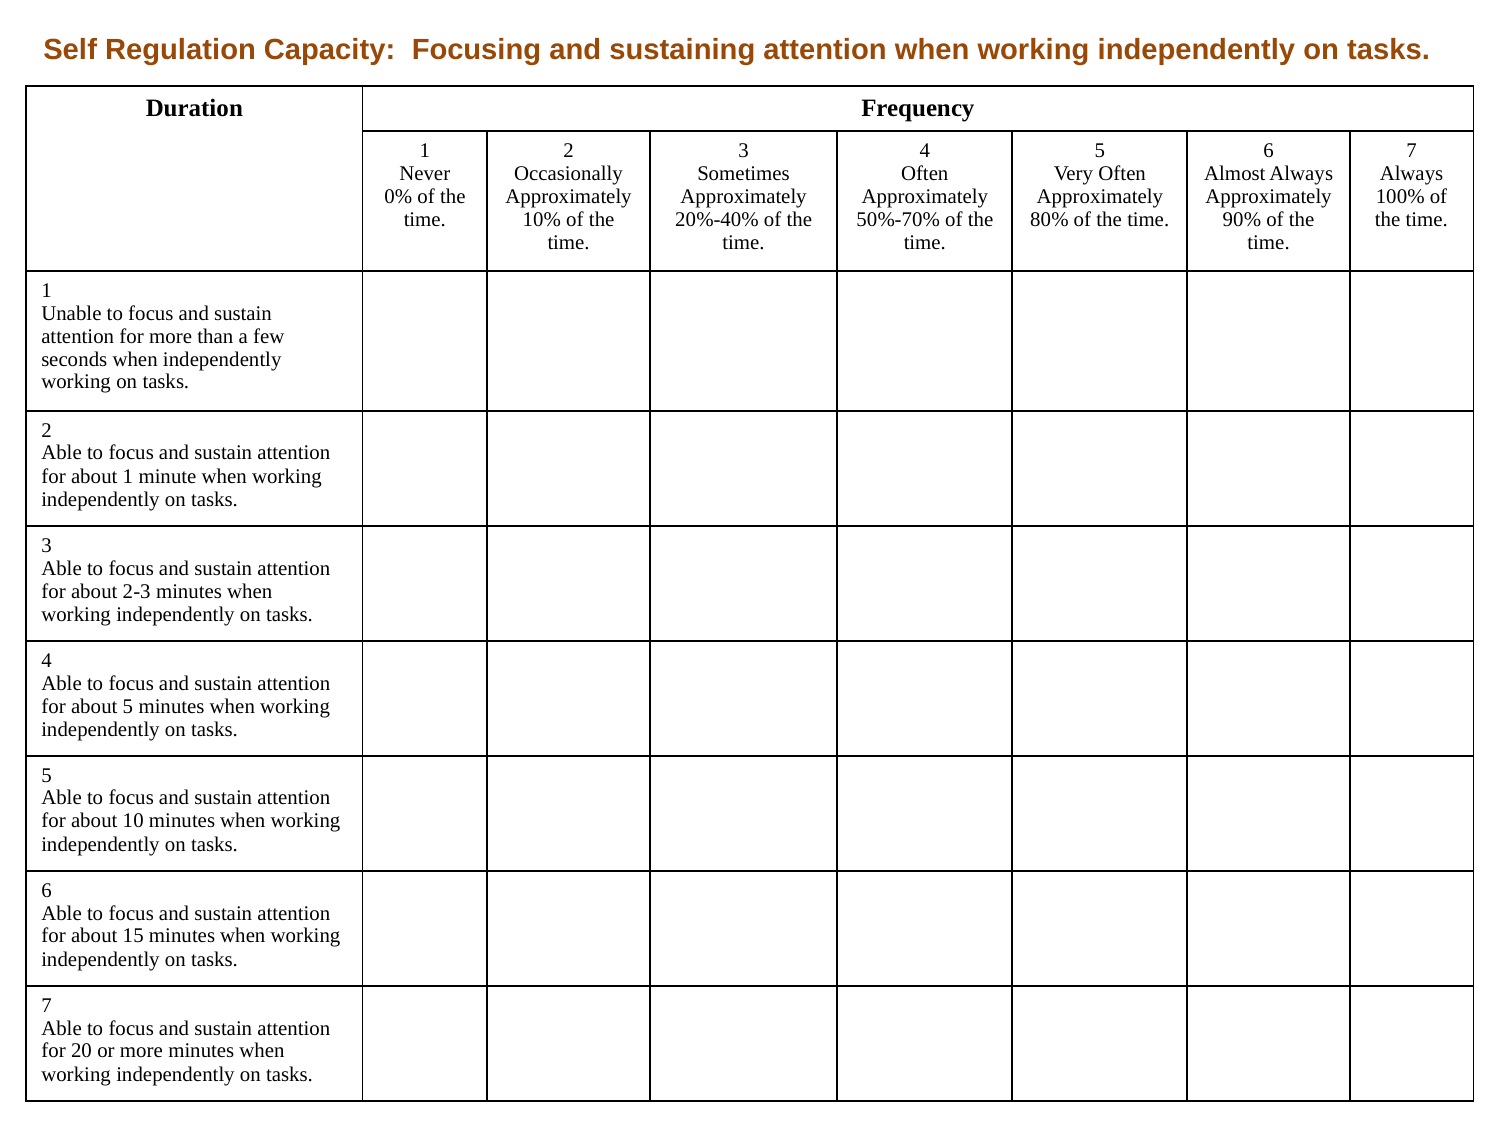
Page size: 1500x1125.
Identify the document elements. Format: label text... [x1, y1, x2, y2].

table_cell [1013, 757, 1186, 870]
table_cell 5 Able to focus and sustain attention for about 10 minutes when working independently on tasks. [27, 757, 362, 870]
table_cell [1351, 987, 1473, 1100]
table_cell [1188, 987, 1349, 1100]
table_cell [488, 987, 649, 1100]
table_cell 7 Able to focus and sustain attention for 20 or more minutes when working independently on tasks. [27, 987, 362, 1100]
table_cell [651, 412, 836, 525]
table_cell [838, 527, 1011, 640]
table_cell [1351, 757, 1473, 870]
table_cell [1013, 987, 1186, 1100]
table_cell [838, 987, 1011, 1100]
table_cell 7 Always 100% of the time. [1351, 132, 1473, 270]
table_cell [838, 272, 1011, 410]
table_cell 5 Very Often Approximately 80% of the time. [1013, 132, 1186, 270]
table_header Duration [27, 87, 362, 270]
table_cell [838, 757, 1011, 870]
table_cell [651, 272, 836, 410]
table_cell 4 Able to focus and sustain attention for about 5 minutes when working independently on tasks. [27, 642, 362, 755]
table_cell 1 Unable to focus and sustain attention for more than a few seconds when independently working on tasks. [27, 272, 362, 410]
table_cell 3 Able to focus and sustain attention for about 2-3 minutes when working independently on tasks. [27, 527, 362, 640]
table_cell [838, 642, 1011, 755]
table_cell [651, 987, 836, 1100]
table_cell [838, 872, 1011, 985]
table_header Frequency [363, 87, 1473, 130]
table_cell 6 Almost Always Approximately 90% of the time. [1188, 132, 1349, 270]
table_cell 4 Often Approximately 50%-70% of the time. [838, 132, 1011, 270]
table_cell [1188, 757, 1349, 870]
table_cell [1188, 642, 1349, 755]
table_cell [1013, 642, 1186, 755]
table_cell [488, 272, 649, 410]
table_cell [838, 412, 1011, 525]
text_box Self Regulation Capacity: Focusing and sustaining attention when working independently on tasks. [28, 22, 1447, 73]
table_cell [651, 872, 836, 985]
table_cell [1188, 412, 1349, 525]
table_cell [363, 527, 486, 640]
table_cell [1013, 527, 1186, 640]
table_cell [488, 527, 649, 640]
table_cell [651, 527, 836, 640]
table_cell 2 Occasionally Approximately 10% of the time. [488, 132, 649, 270]
table_cell 3 Sometimes Approximately 20%-40% of the time. [651, 132, 836, 270]
table_cell 6 Able to focus and sustain attention for about 15 minutes when working independently on tasks. [27, 872, 362, 985]
table_cell [651, 757, 836, 870]
table_cell [1013, 872, 1186, 985]
table_cell [488, 412, 649, 525]
table_cell [363, 272, 486, 410]
table_cell [488, 757, 649, 870]
table_cell [1013, 412, 1186, 525]
table_cell 2 Able to focus and sustain attention for about 1 minute when working independently on tasks. [27, 412, 362, 525]
table_cell [1351, 872, 1473, 985]
table_cell [1351, 412, 1473, 525]
table_cell [363, 757, 486, 870]
table_cell [1188, 872, 1349, 985]
table_cell [363, 987, 486, 1100]
table_cell [1351, 527, 1473, 640]
table_cell [488, 642, 649, 755]
table_cell [1351, 642, 1473, 755]
table_cell [1188, 272, 1349, 410]
table_cell [363, 642, 486, 755]
table_cell 1 Never 0% of the time. [363, 132, 486, 270]
table_cell [651, 642, 836, 755]
table_cell [488, 872, 649, 985]
table_cell [1351, 272, 1473, 410]
table_cell [363, 412, 486, 525]
table_cell [363, 872, 486, 985]
table_cell [1188, 527, 1349, 640]
table_cell [1013, 272, 1186, 410]
